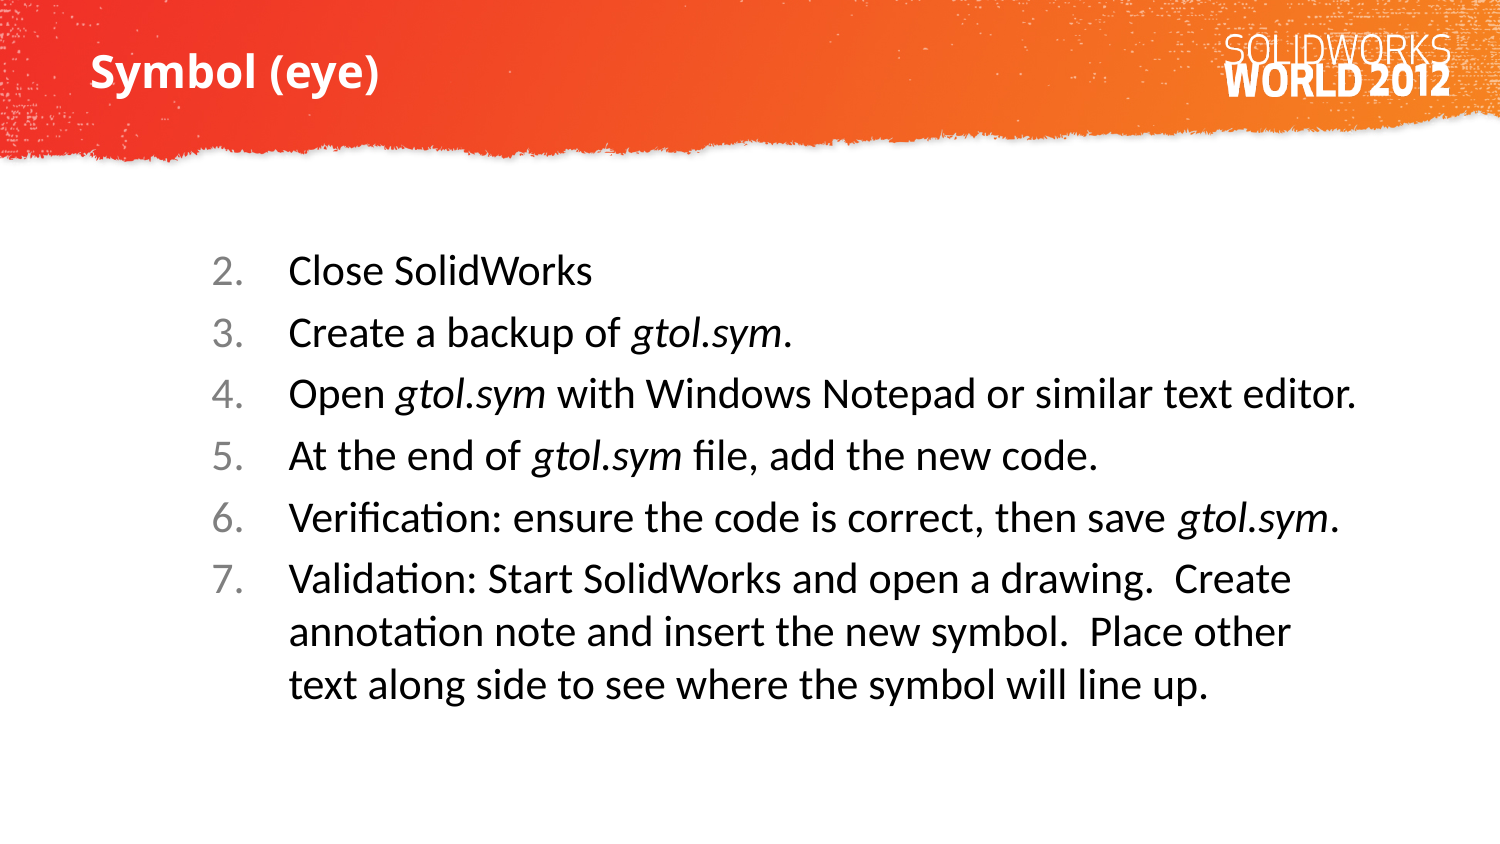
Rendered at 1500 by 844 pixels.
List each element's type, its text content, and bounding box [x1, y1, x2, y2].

picture [0, 0, 1500, 844]
title Symbol (eye) [75, 18, 1163, 122]
list Close SolidWorks Create a backup of gtol.sym. Open gtol.sym with Windows Notepad or similar text editor. At the end of gtol.sym file, add the new code. Verification: ensure the code is correct, then save gtol.sym. Validation: Start SolidWorks and open a drawing. Create annotation note and insert the new symbol. Place other text along side to see where the symbol will line up. [125, 234, 1388, 797]
